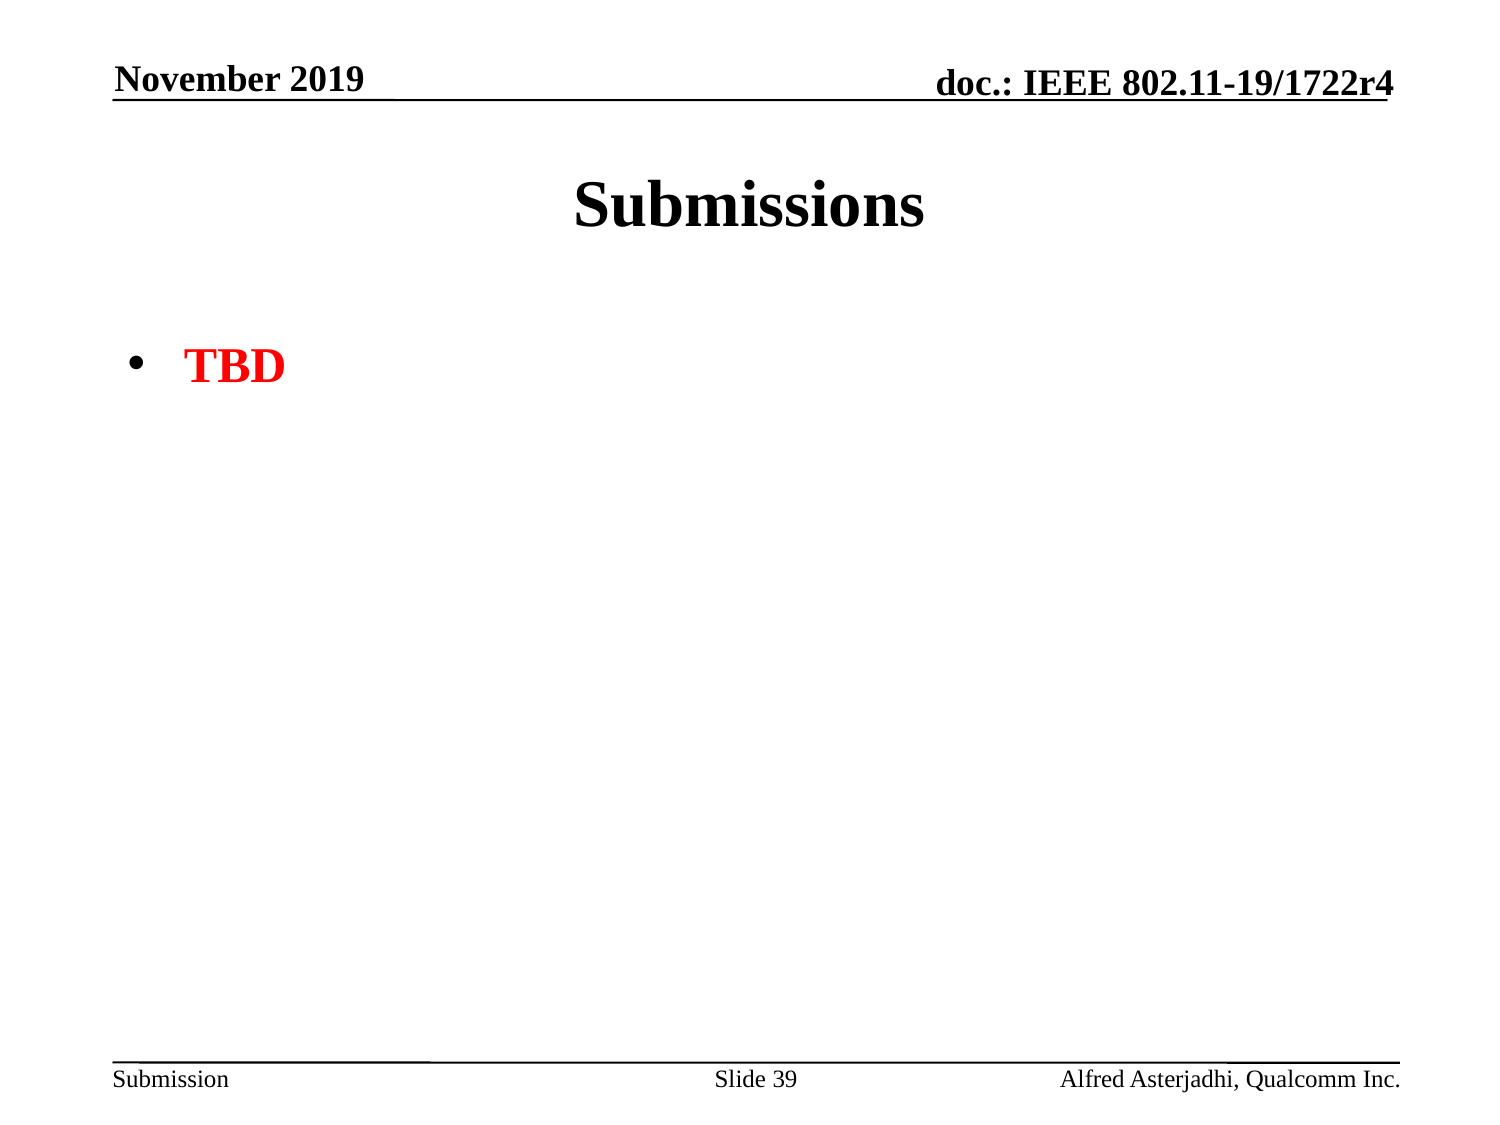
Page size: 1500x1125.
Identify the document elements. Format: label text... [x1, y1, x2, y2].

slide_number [114, 54, 423, 100]
title Submissions [112, 112, 1388, 288]
footer Alfred Asterjadhi, Qualcomm Inc. [878, 1061, 1402, 1093]
slide_number Slide 39 [712, 1061, 800, 1123]
list TBD [112, 324, 1388, 1000]
